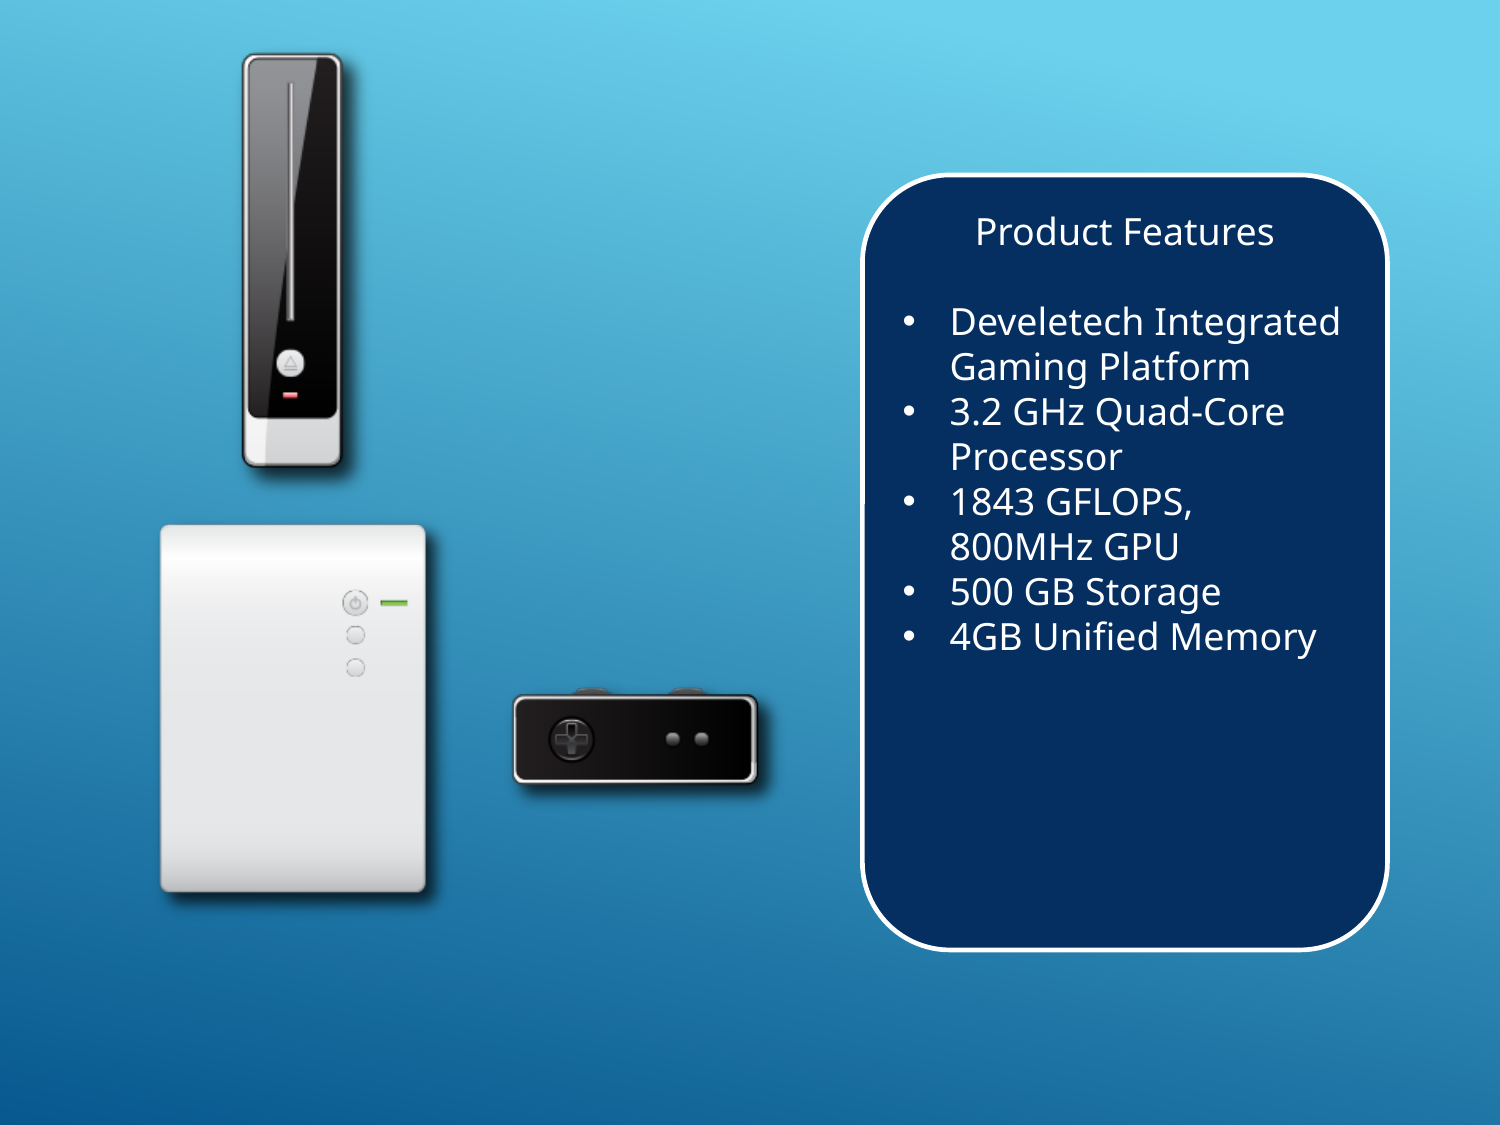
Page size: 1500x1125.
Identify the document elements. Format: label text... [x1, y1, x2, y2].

picture [499, 676, 791, 818]
picture [148, 512, 457, 925]
picture [228, 40, 378, 504]
text_box Product Features Develetech Integrated Gaming Platform 3.2 GHz Quad-Core Processor 1843 GFLOPS, 800MHz GPU 500 GB Storage 4GB Unified Memory [860, 172, 1390, 953]
